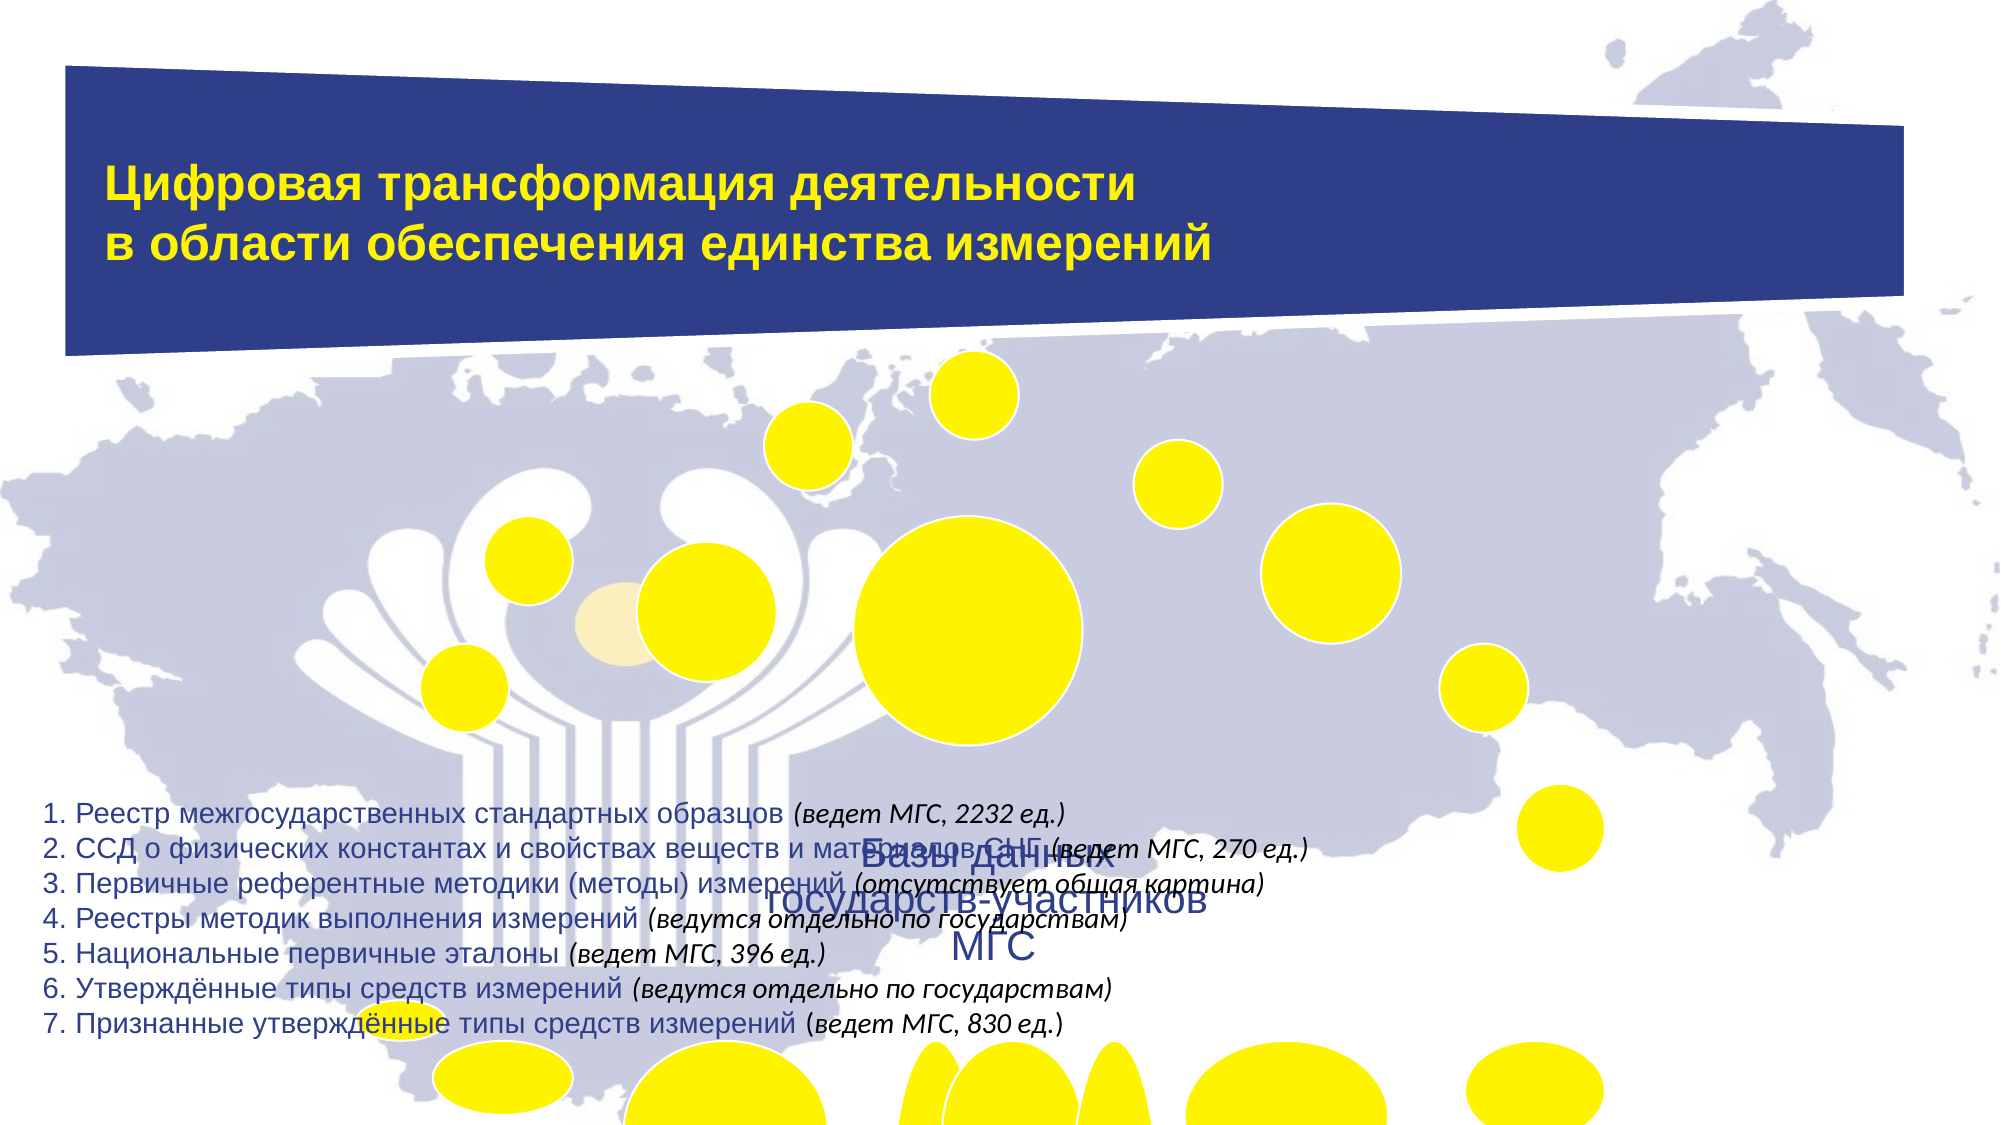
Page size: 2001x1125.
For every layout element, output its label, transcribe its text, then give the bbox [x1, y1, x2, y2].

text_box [58, 59, 1911, 363]
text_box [356, 350, 2000, 1041]
text_box 1. Реестр межгосударственных стандартных образцов (ведет МГС, 2232 ед.) 2. ССД о физических константах и свойствах веществ и материалов СНГ (ведет МГС, 270 ед.) 3. Первичные референтные методики (методы) измерений (отсутствует общая картина) 4. Реестры методик выполнения измерений (ведутся отдельно по государствам) 5. Национальные первичные эталоны (ведет МГС, 396 ед.) 6. Утверждённые типы средств измерений (ведутся отдельно по государствам) 7. Признанные утверждённые типы средств измерений (ведет МГС, 830 ед.) [27, 787, 1350, 1047]
